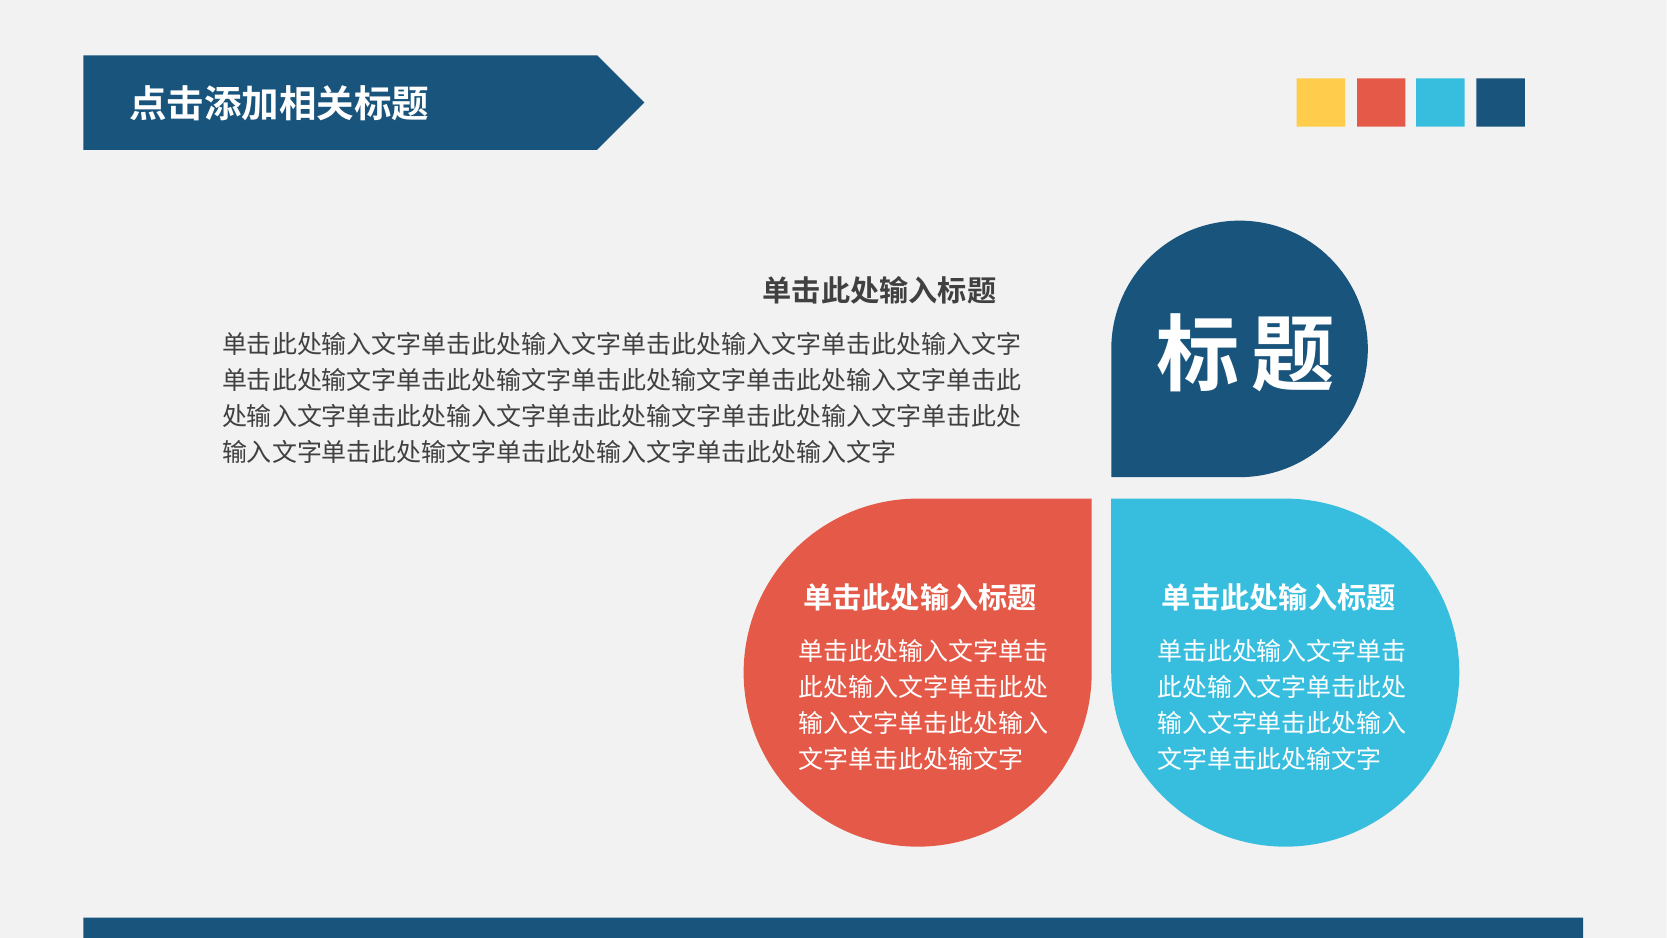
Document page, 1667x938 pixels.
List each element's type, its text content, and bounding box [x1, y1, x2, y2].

text_box [741, 496, 1094, 849]
text_box 单击此处输入文字单击此处输入文字单击此处输入文字单击此处输入文字单击此处输文字单击此处输文字单击此处输文字单击此处输入文字单击此处输入文字单击此处输入文字单击此处输文字单击此处输入文字单击此处输入文字单击此处输文字单击此处输入文字单击此处输入文字 [207, 315, 1037, 474]
text_box [1109, 218, 1370, 480]
text_box 单击此处输入标题 [803, 563, 1050, 623]
text_box [1109, 496, 1462, 776]
text_box 单击此处输入文字单击此处输入文字单击此处输入文字单击此处输入文字单击此处输文字 [1142, 622, 1429, 781]
text_box 单击此处输入文字单击此处输入文字单击此处输入文字单击此处输入文字单击此处输文字 [783, 622, 1070, 781]
text_box [81, 53, 647, 152]
text_box [1414, 76, 1467, 129]
text_box 标题 [1141, 293, 1351, 409]
text_box 单击此处输入标题 [1161, 563, 1409, 623]
text_box 点击添加相关标题 [114, 72, 445, 132]
text_box [1474, 76, 1527, 129]
text_box [1146, 781, 1425, 849]
text_box [1295, 76, 1347, 129]
text_box [81, 915, 1585, 938]
text_box 单击此处输入标题 [762, 256, 1009, 316]
text_box [1355, 76, 1408, 129]
